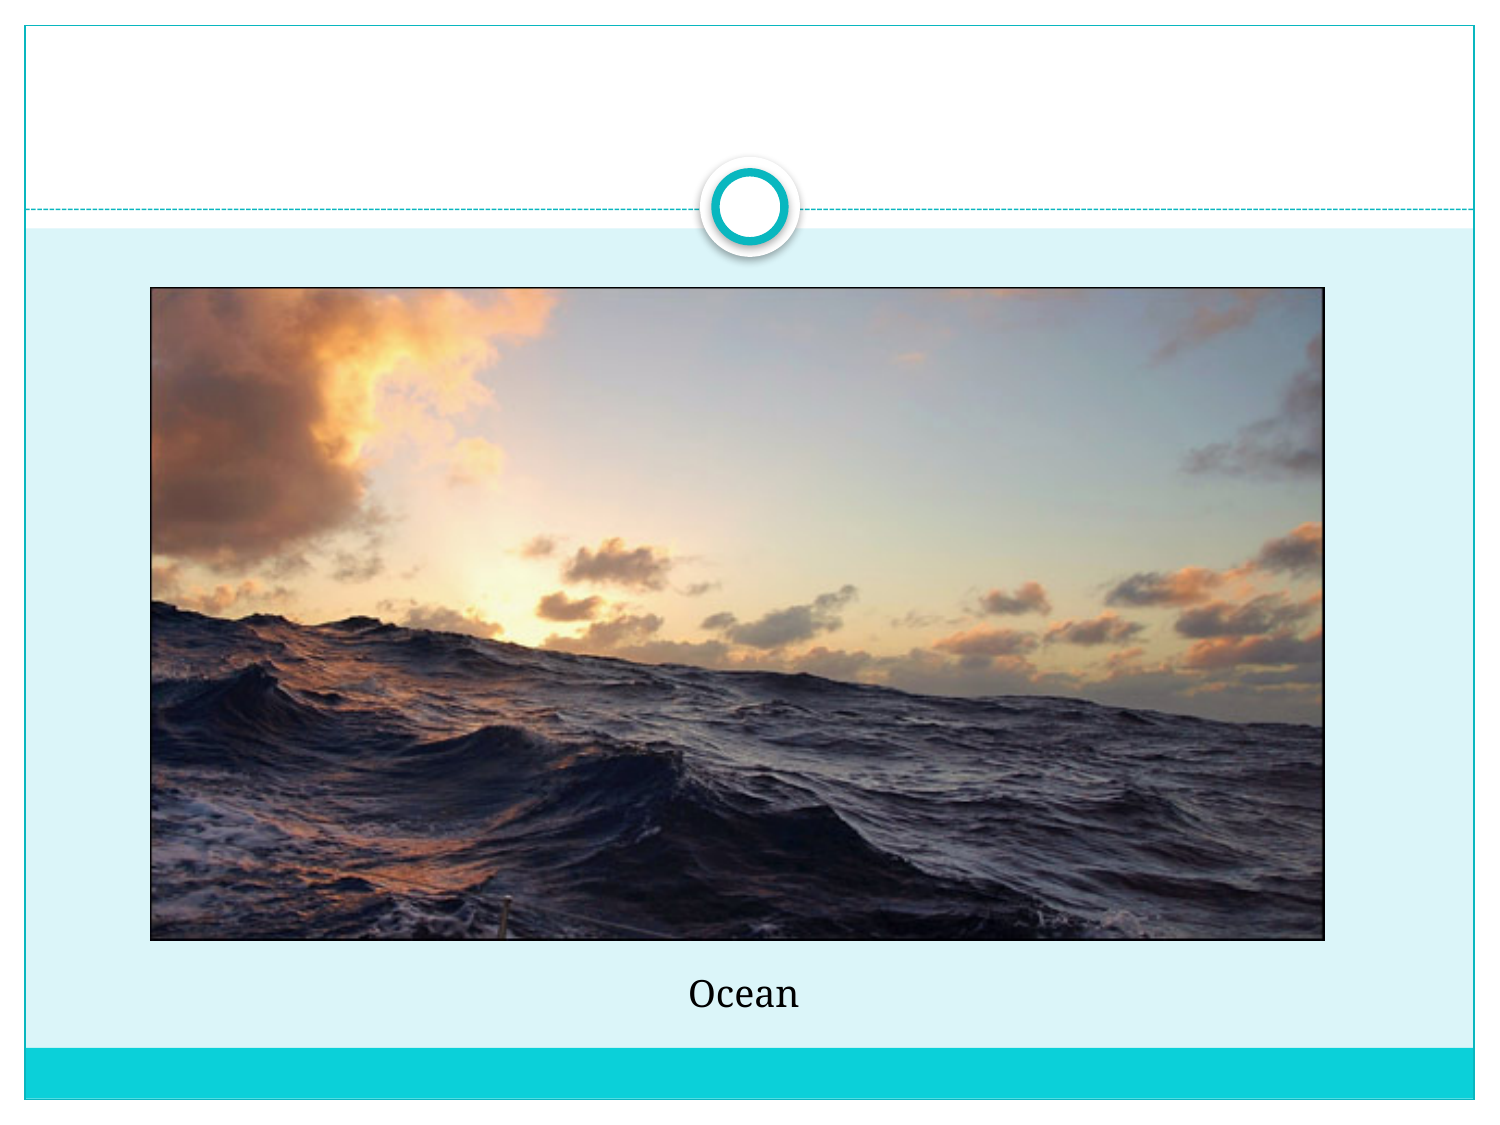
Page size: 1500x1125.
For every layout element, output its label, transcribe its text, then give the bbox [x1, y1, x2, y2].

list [149, 287, 1326, 941]
text_box Ocean [125, 962, 1363, 1113]
